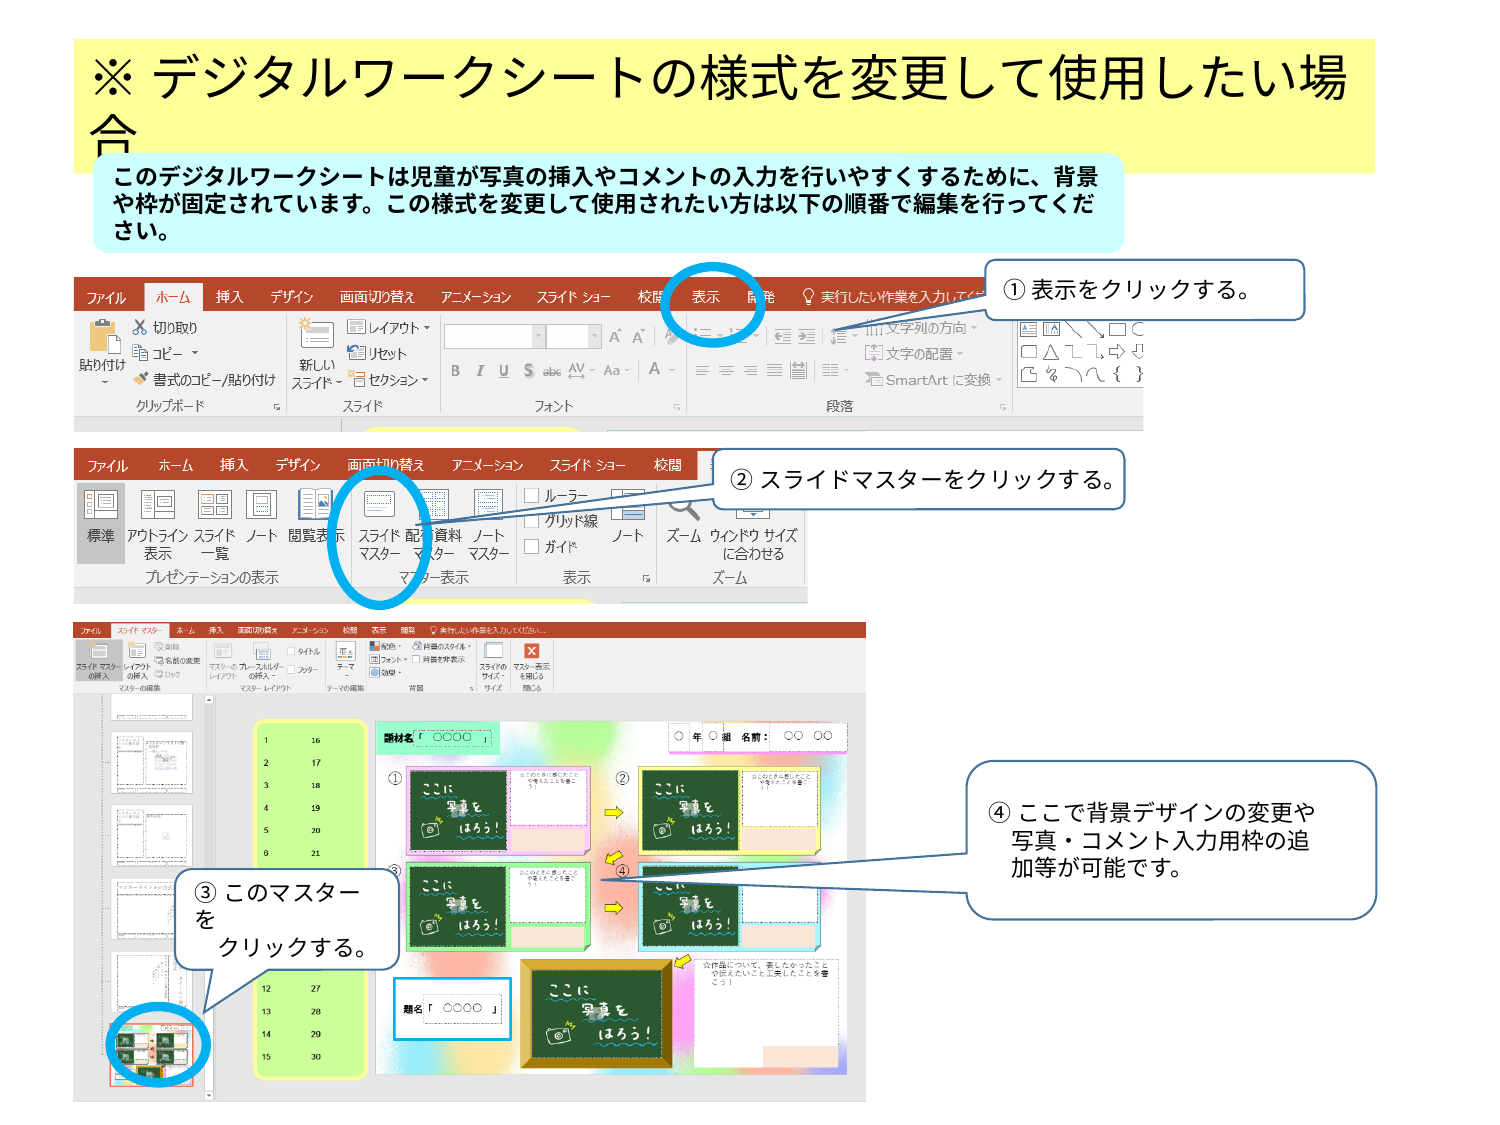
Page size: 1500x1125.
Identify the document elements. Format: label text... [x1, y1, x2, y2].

text_box [679, 265, 747, 276]
picture [73, 622, 866, 1102]
text_box ①表示をクリックする。 [984, 258, 1306, 322]
text_box ④ここで背景デザインの変更や 写真・コメント入力用枠の追 加等が可能です。 [866, 759, 1378, 921]
picture [337, 476, 423, 600]
text_box ※デジタルワークシートの様式を変更して使用したい場合 [73, 38, 1376, 174]
picture [73, 448, 808, 604]
picture [670, 276, 755, 338]
text_box このデジタルワークシートは児童が写真の挿入やコメントの入力を行いやすくするために、背景や枠が固定されています。この様式を変更して使用されたい方は以下の順番で編集を行ってください。 [91, 151, 1126, 255]
picture [73, 276, 1144, 432]
text_box ②スライドマスターをクリックする。 [722, 447, 1126, 511]
